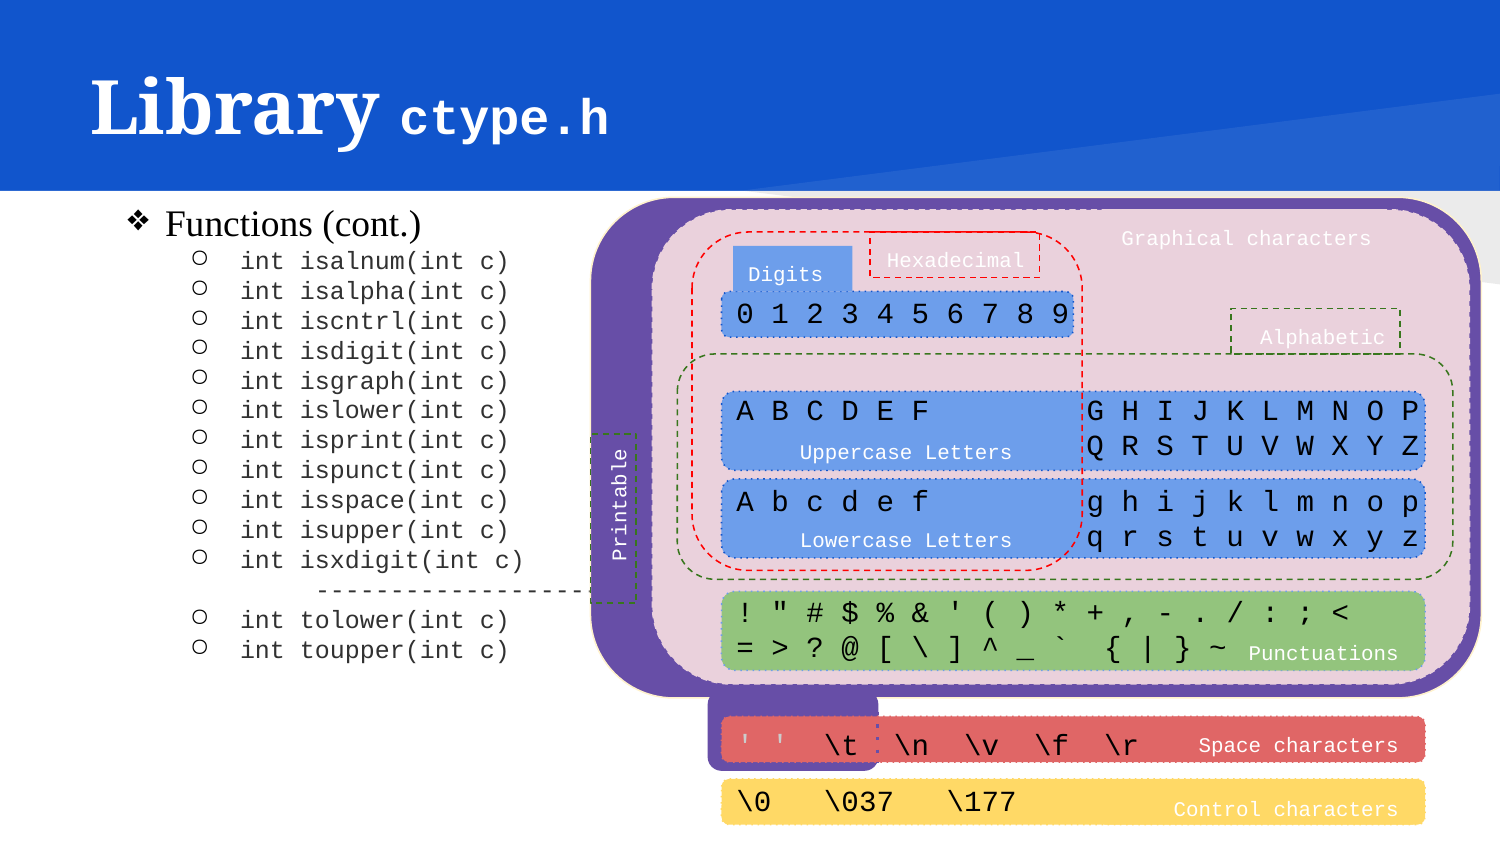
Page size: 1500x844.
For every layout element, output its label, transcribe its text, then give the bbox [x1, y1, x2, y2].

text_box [590, 197, 1491, 825]
text_box Functions (cont.) int isalnum(int c) int isalpha(int c) int iscntrl(int c) int isdigit(int c) int isgraph(int c) int islower(int c) int isprint(int c) int ispunct(int c) int isspace(int c) int isupper(int c) int isxdigit(int c) ------------------- int tolower(int c) int toupper(int c) [74, 184, 1453, 805]
title Library ctype.h [75, 33, 1425, 175]
